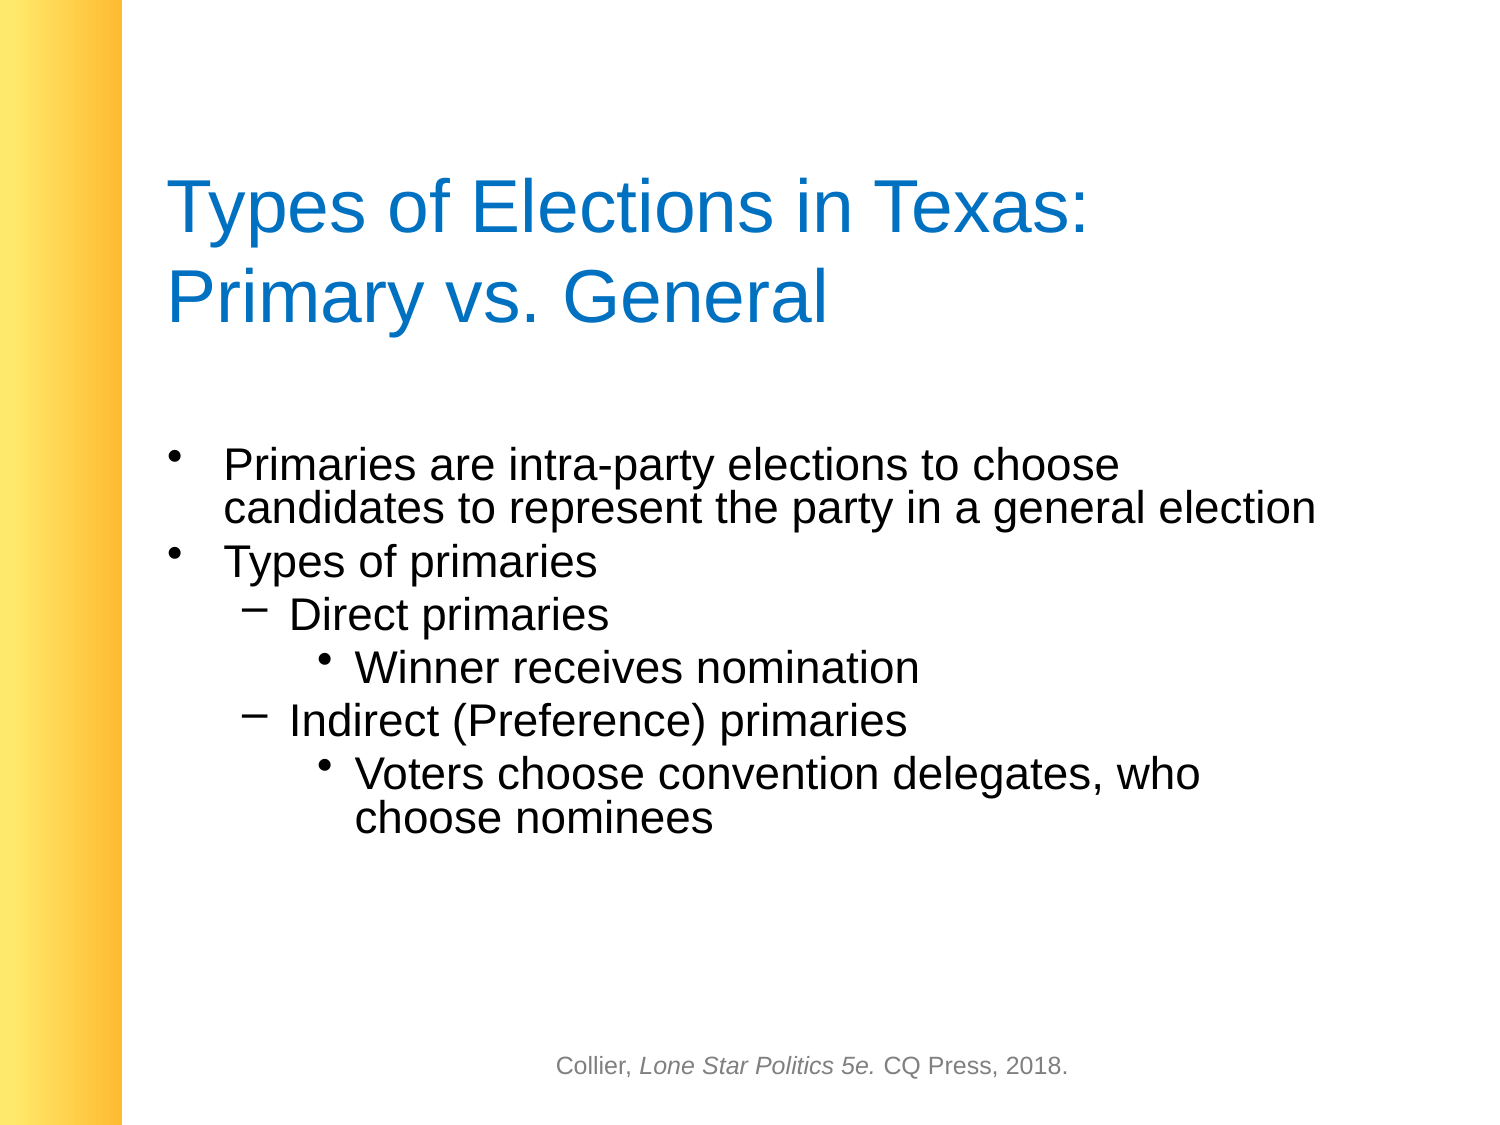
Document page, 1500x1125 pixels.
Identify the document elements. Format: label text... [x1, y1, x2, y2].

picture [0, 0, 1500, 1125]
list Primaries are intra-party elections to choose candidates to represent the party in a general election Types of primaries Direct primaries Winner receives nomination Indirect (Preference) primaries Voters choose convention delegates, who choose nominees [152, 437, 1352, 1125]
title Types of Elections in Texas: Primary vs. General [152, 149, 1352, 338]
text_box Collier, Lone Star Politics 5e. CQ Press, 2018. [525, 1042, 1100, 1087]
